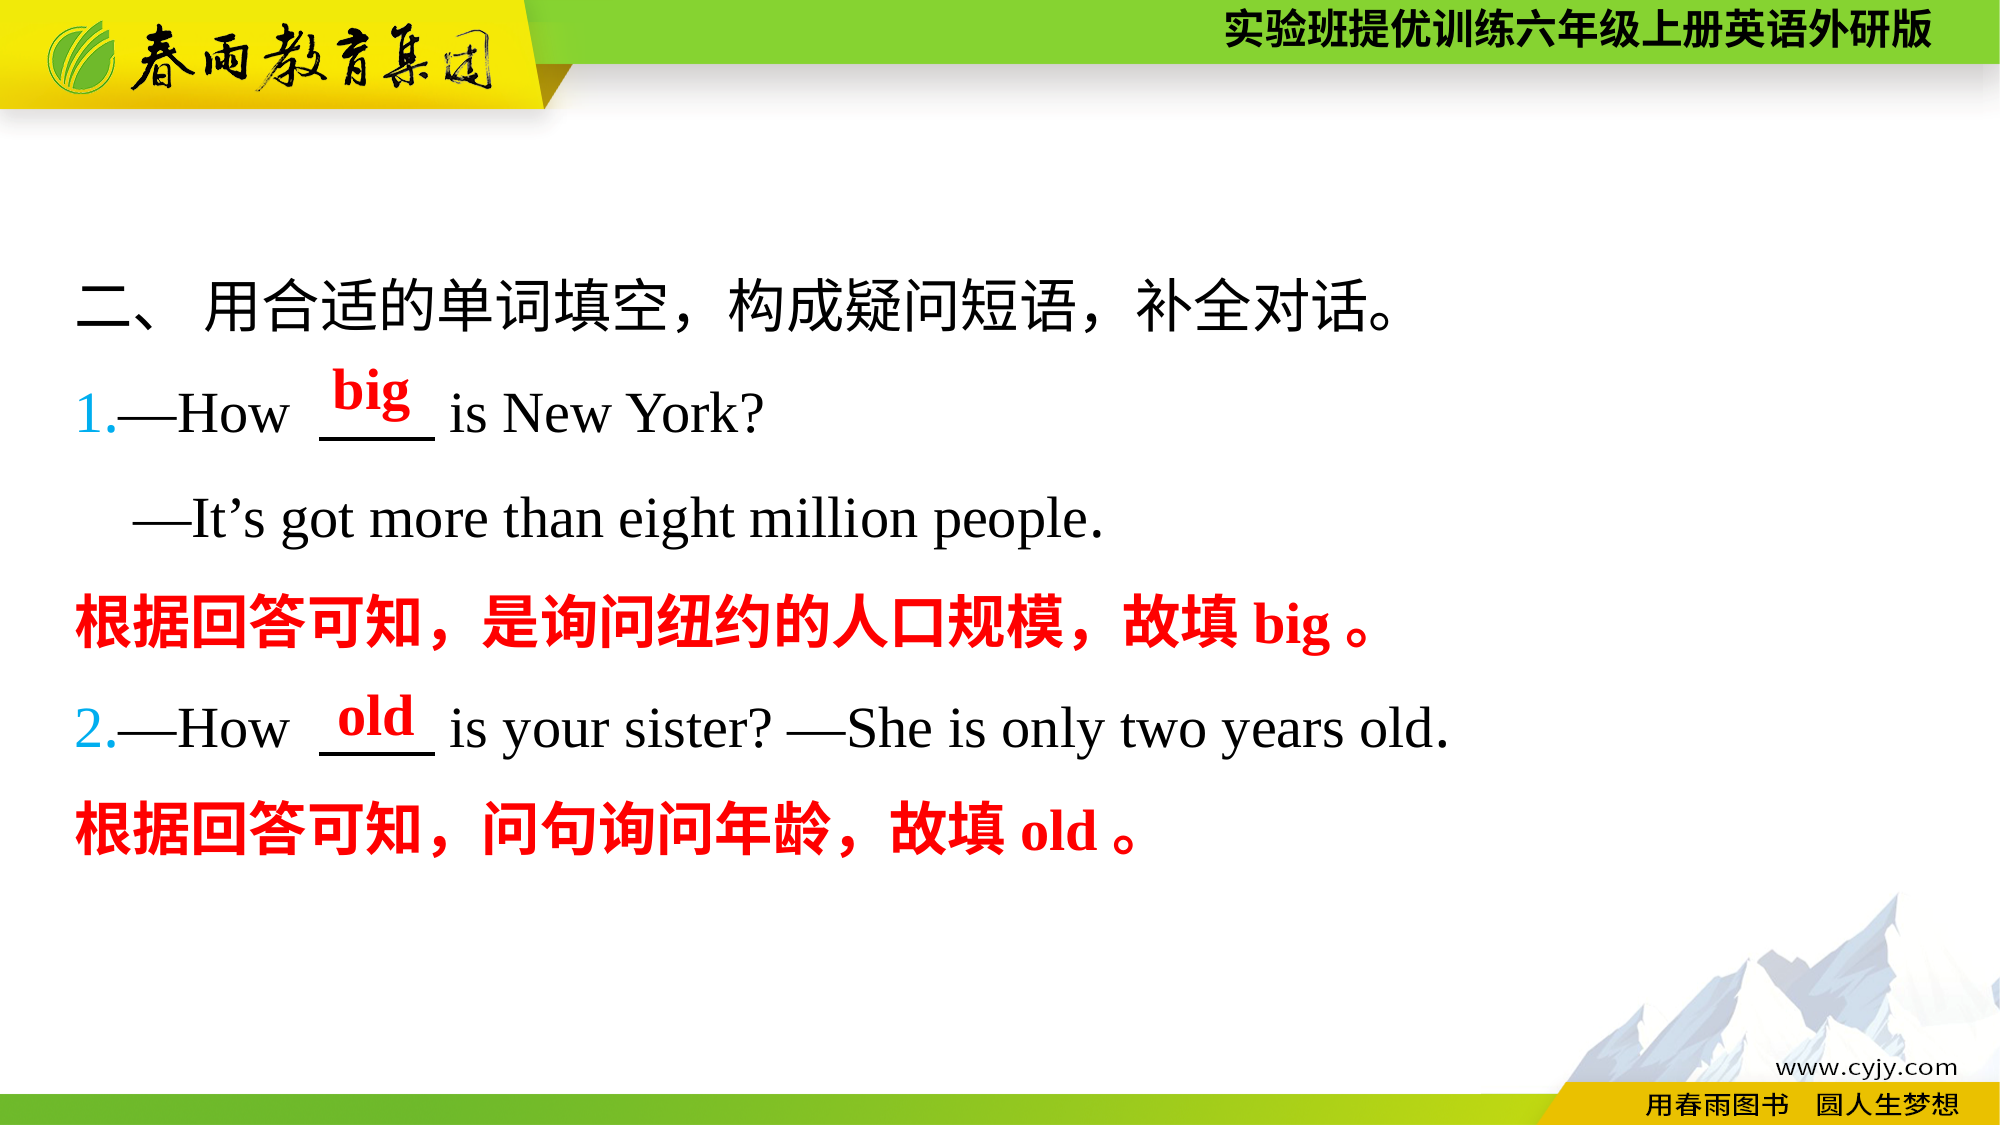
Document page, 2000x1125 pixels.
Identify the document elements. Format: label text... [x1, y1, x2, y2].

list 二、 用合适的单词填空，构成疑问短语，补全对话。 1.—How is New York? —It’s got more than eight million people. 2.—How is your sister? —She is only two years old. [59, 226, 1944, 543]
text_box big [317, 343, 429, 429]
text_box old [322, 669, 436, 754]
picture [0, 0, 2000, 1125]
text_box 根据回答可知，是询问纽约的人口规模，故填big。 [59, 543, 1944, 664]
text_box 根据回答可知，问句询问年龄，故填old。 [59, 750, 1944, 870]
list 二、 用合适的单词填空，构成疑问短语，补全对话。 1.—How is New York? —It’s got more than eight million people. 2.—How is your sister? —She is only two years old. [59, 664, 1944, 750]
